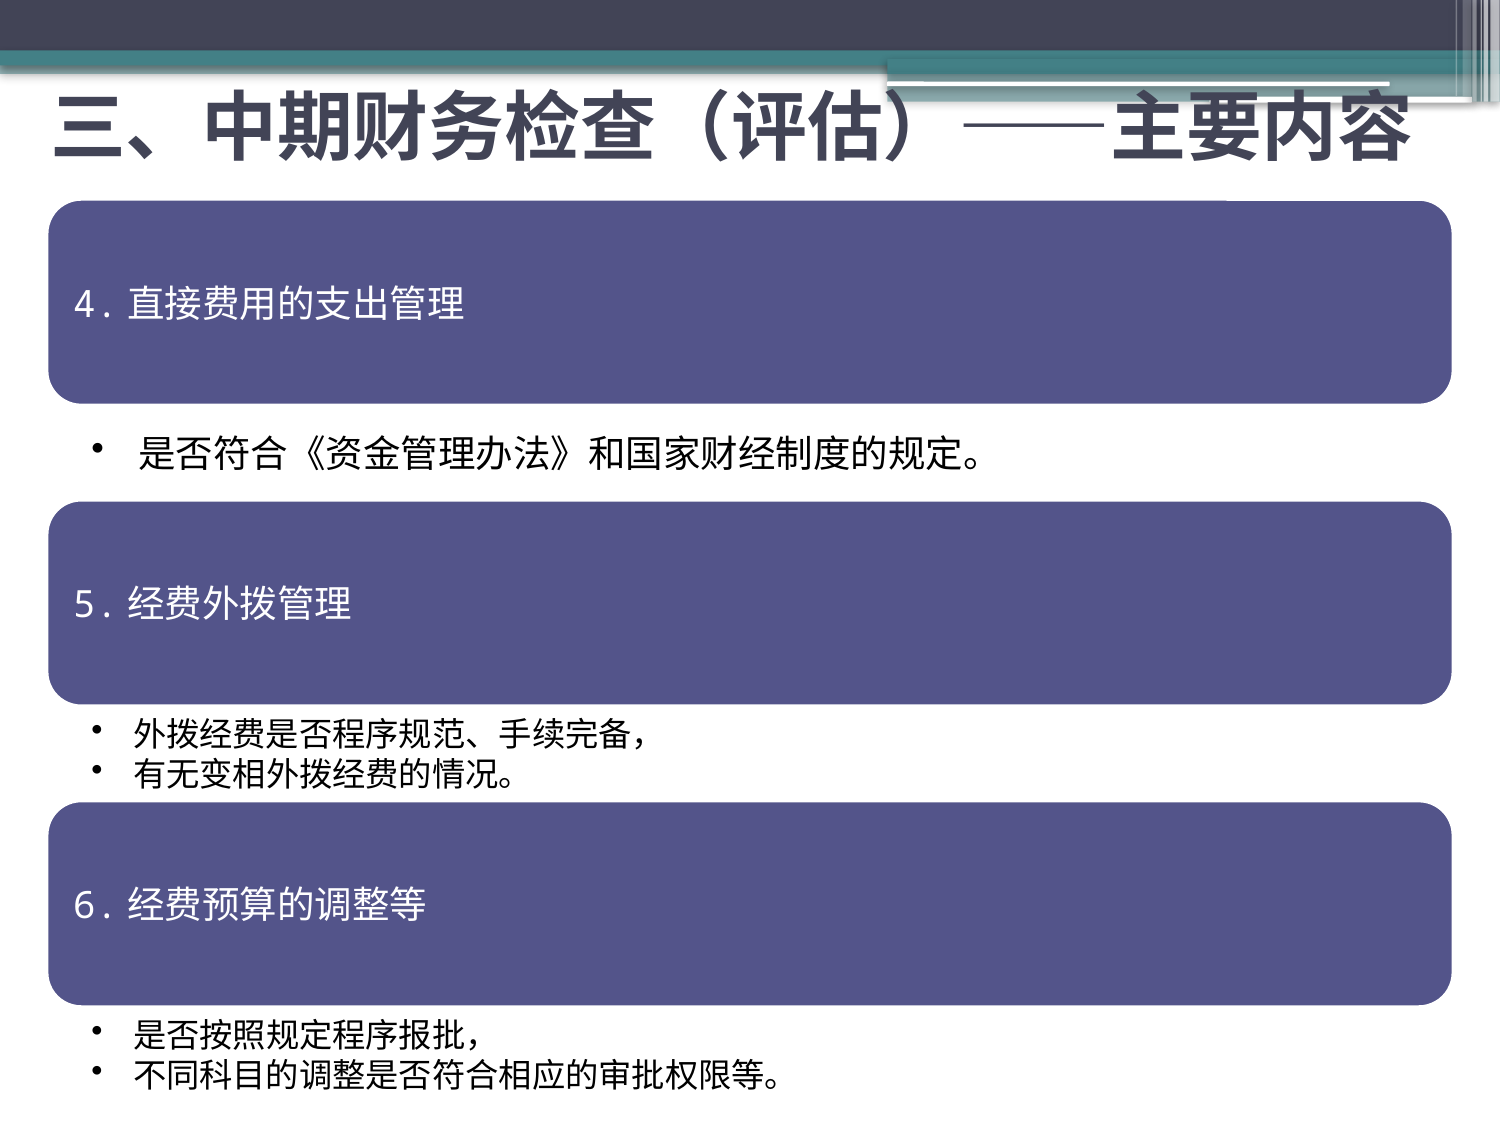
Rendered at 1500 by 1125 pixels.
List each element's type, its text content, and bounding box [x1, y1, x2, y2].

title 三、中期财务检查（评估）——主要内容 [35, 70, 1465, 178]
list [46, 198, 1454, 1102]
